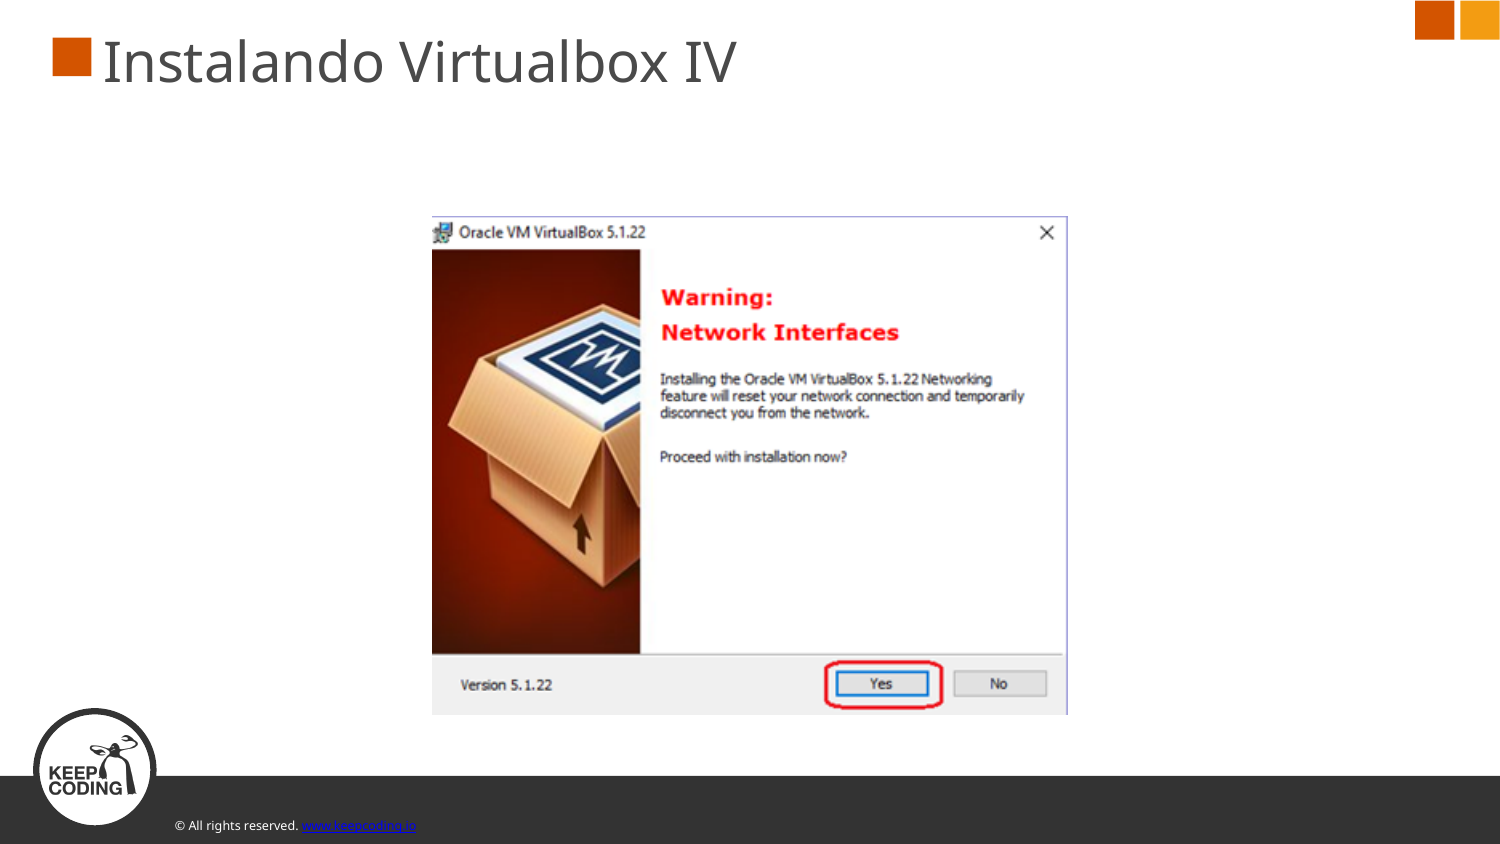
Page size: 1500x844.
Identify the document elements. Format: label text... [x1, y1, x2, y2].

picture [432, 215, 1068, 716]
title Instalando Virtualbox IV [94, 17, 1381, 107]
picture [49, 735, 138, 795]
